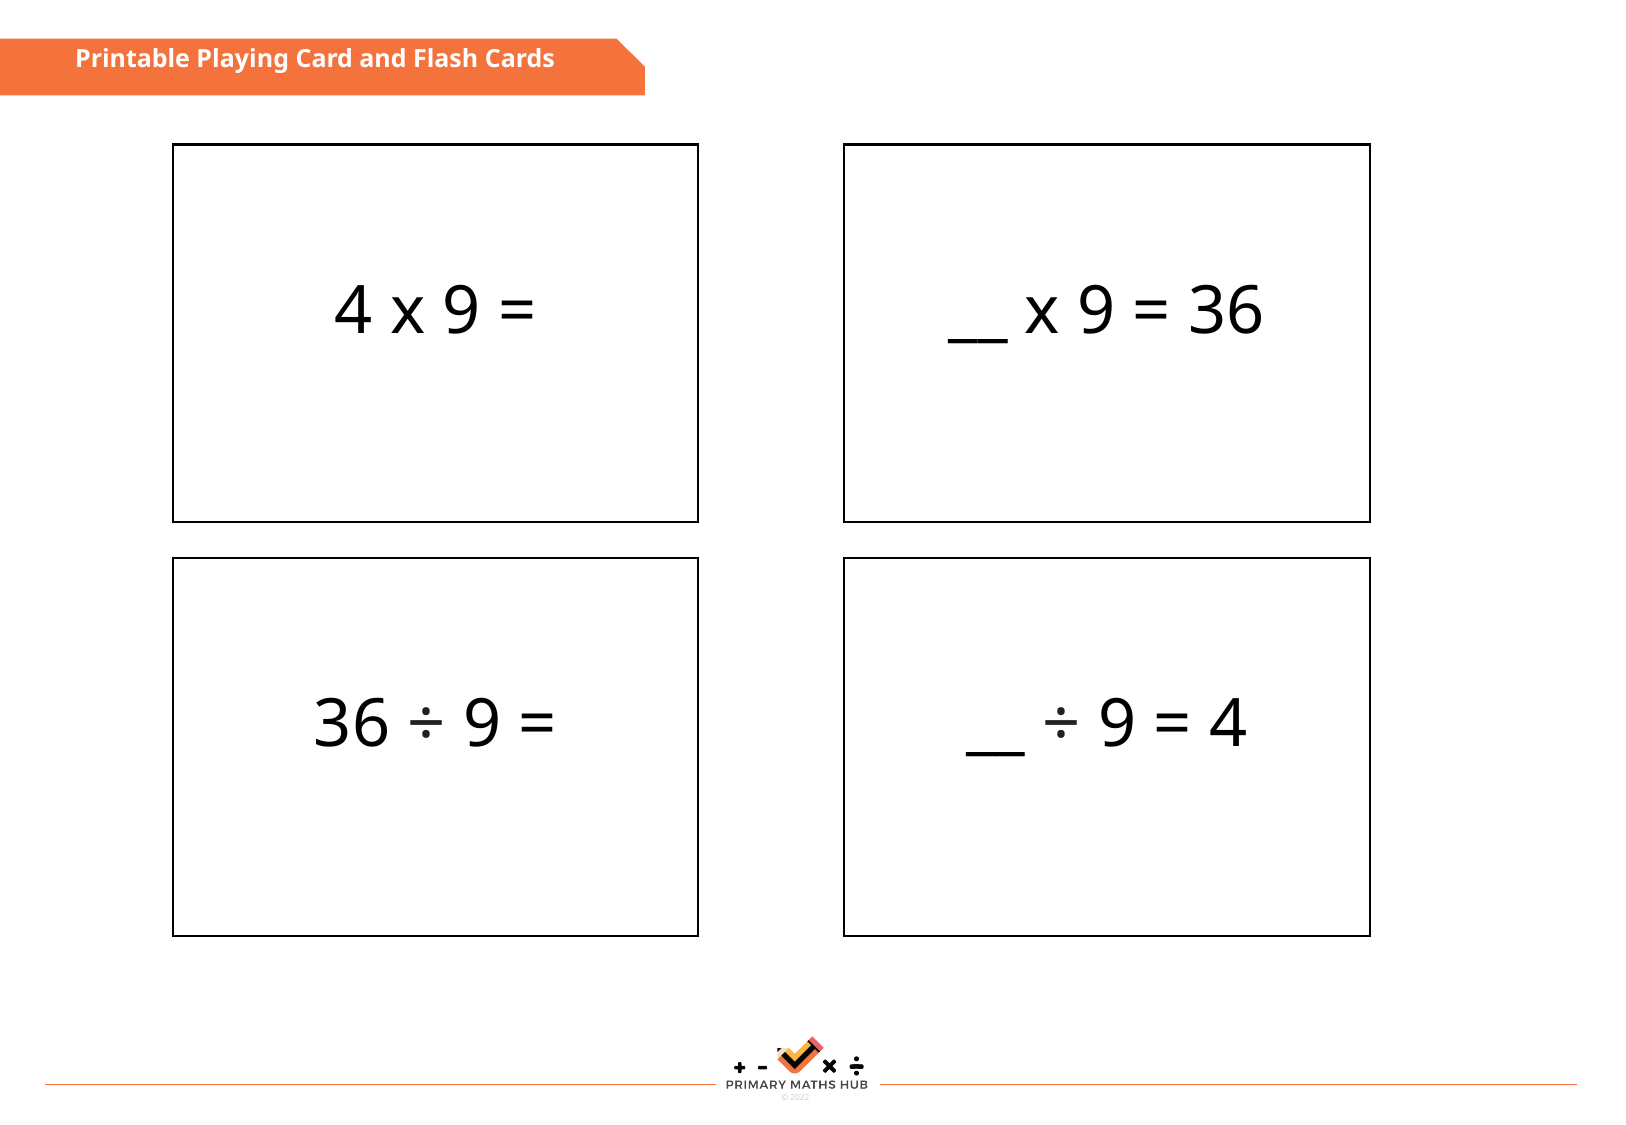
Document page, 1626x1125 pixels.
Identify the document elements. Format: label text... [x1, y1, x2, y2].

text_box [172, 557, 699, 672]
text_box __ ÷ 9 = 4 [844, 672, 1370, 768]
text_box [172, 355, 699, 523]
text_box Printable Playing Card and Flash Cards [0, 37, 646, 97]
text_box 36 ÷ 9 = [172, 672, 699, 768]
text_box __ x 9 = 36 [844, 259, 1370, 355]
text_box 4 x 9 = [172, 259, 699, 355]
text_box © 2022 [720, 1084, 870, 1110]
text_box [172, 768, 699, 937]
text_box [843, 143, 1371, 523]
text_box [172, 143, 699, 259]
picture [722, 1034, 872, 1094]
text_box [843, 557, 1371, 937]
